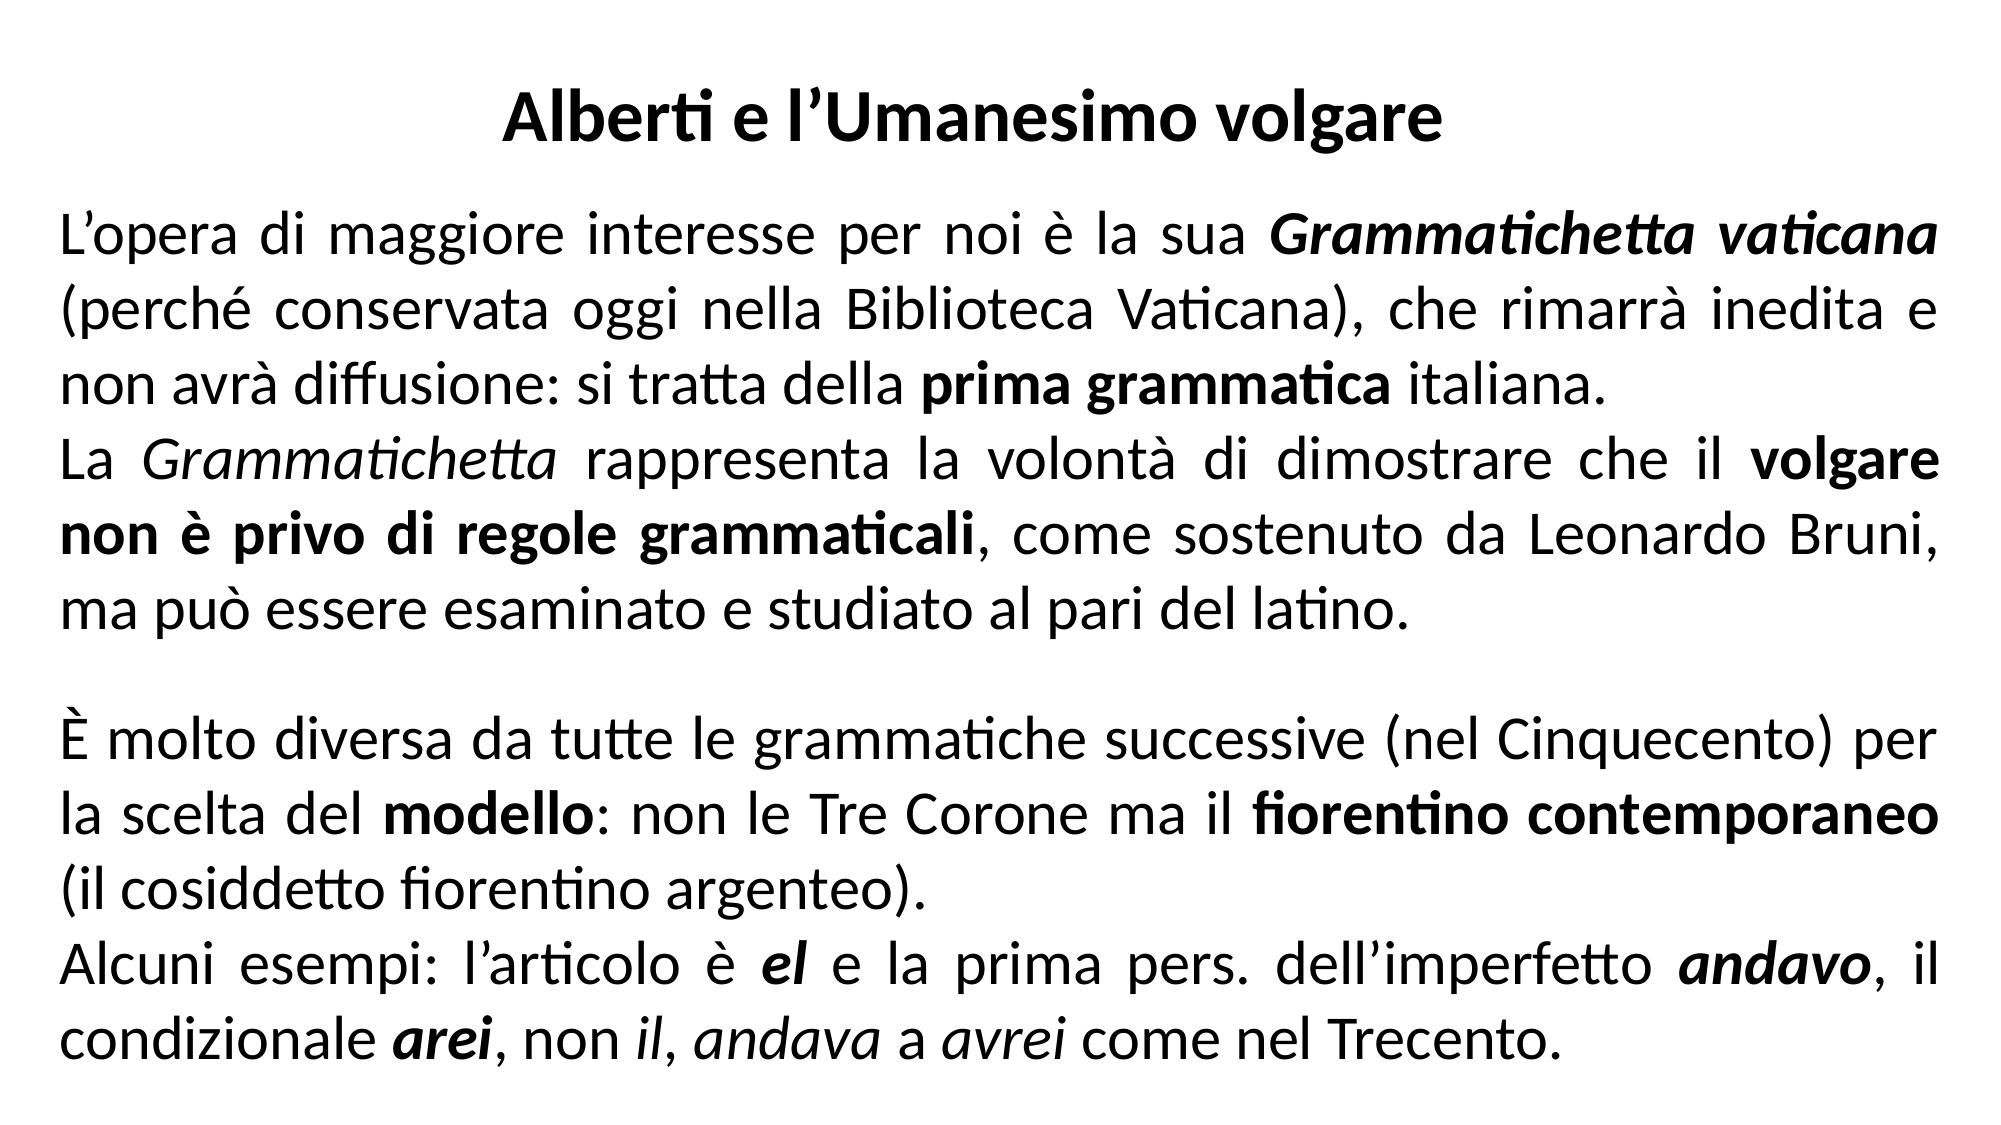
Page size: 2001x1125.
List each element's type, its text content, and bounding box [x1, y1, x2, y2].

text_box L’opera di maggiore interesse per noi è la sua Grammatichetta vaticana (perché conservata oggi nella Biblioteca Vaticana), che rimarrà inedita e non avrà diffusione: si tratta della prima grammatica italiana. La Grammatichetta rappresenta la volontà di dimostrare che il volgare non è privo di regole grammaticali, come sostenuto da Leonardo Bruni, ma può essere esaminato e studiato al pari del latino. È molto diversa da tutte le grammatiche successive (nel Cinquecento) per la scelta del modello: non le Tre Corone ma il fiorentino contemporaneo (il cosiddetto fiorentino argenteo). Alcuni esempi: l’articolo è el e la prima pers. dell’imperfetto andavo, il condizionale arei, non il, andava a avrei come nel Trecento. [44, 185, 1956, 1080]
text_box Alberti e l’Umanesimo volgare [235, 58, 1713, 164]
